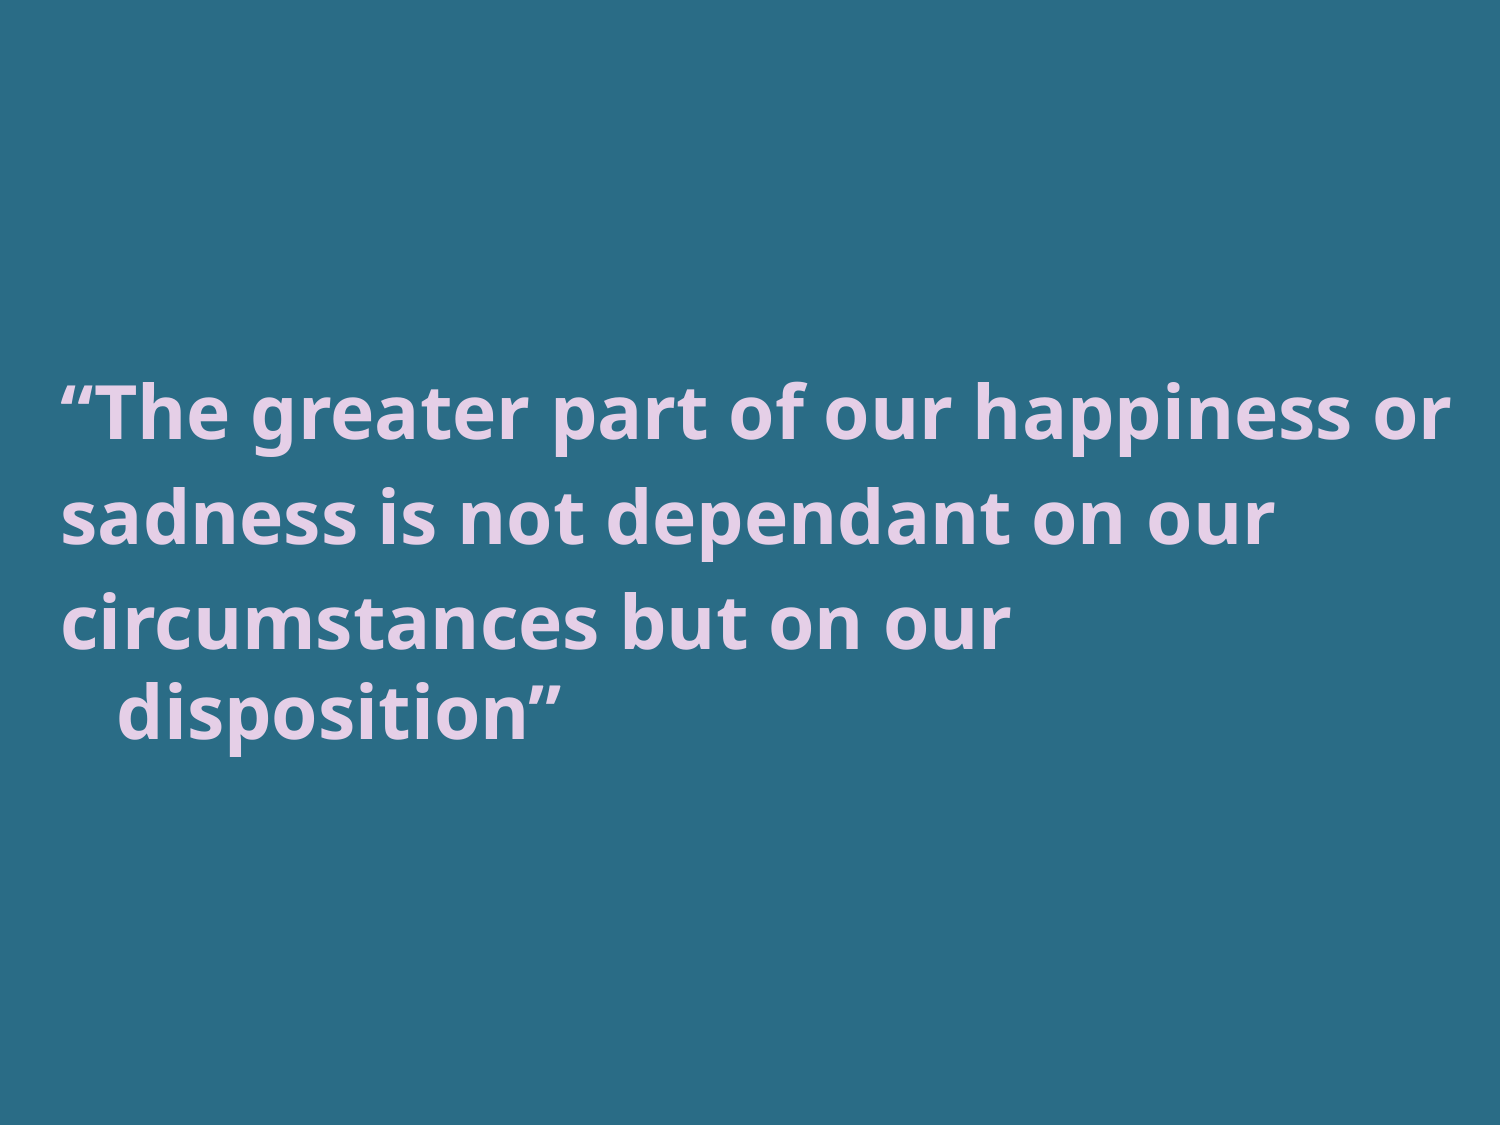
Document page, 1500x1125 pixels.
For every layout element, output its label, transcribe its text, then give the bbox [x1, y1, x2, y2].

list “The greater part of our happiness or sadness is not dependant on our circumstances but on our disposition” [45, 356, 1471, 776]
